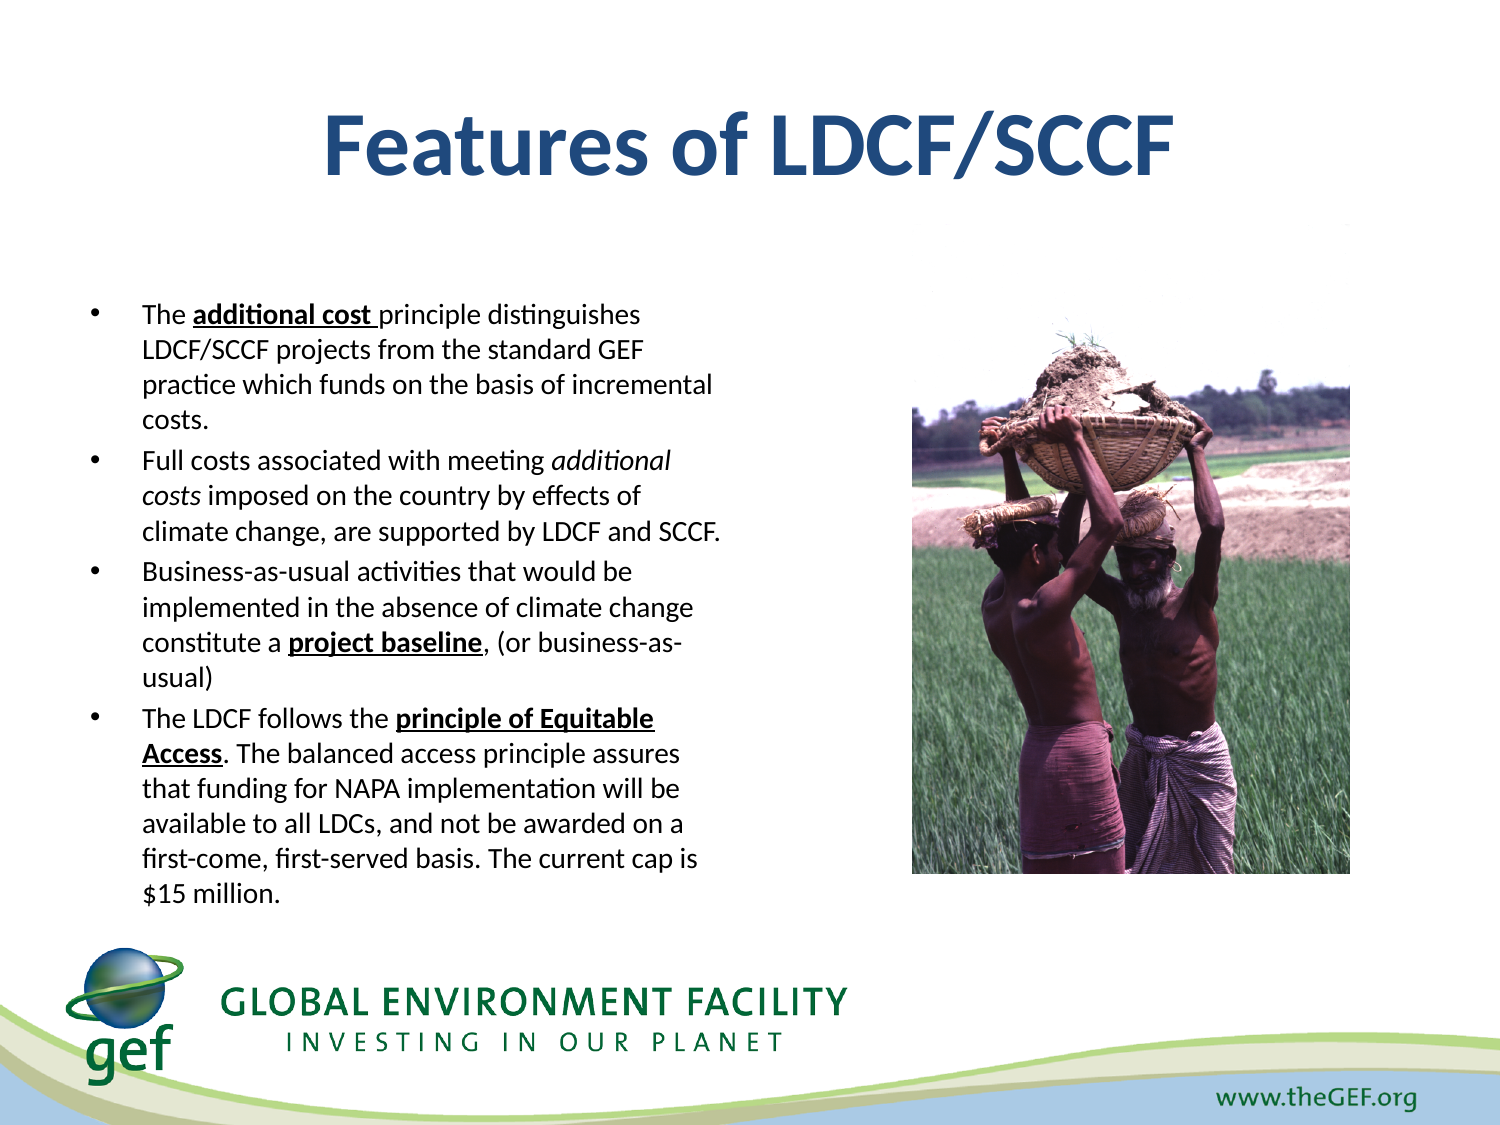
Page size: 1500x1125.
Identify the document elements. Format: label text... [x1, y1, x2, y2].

list The additional cost principle distinguishes LDCF/SCCF projects from the standard GEF practice which funds on the basis of incremental costs. Full costs associated with meeting additional costs imposed on the country by effects of climate change, are supported by LDCF and SCCF. Business-as-usual activities that would be implemented in the absence of climate change constitute a project baseline, (or business-as-usual) The LDCF follows the principle of Equitable Access. The balanced access principle assures that funding for NAPA implementation will be available to all LDCs, and not be awarded on a first-come, first-served basis. The current cap is $15 million. [74, 287, 738, 936]
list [912, 224, 1350, 874]
title Features of LDCF/SCCF [74, 44, 1426, 233]
picture [0, 920, 1500, 1125]
